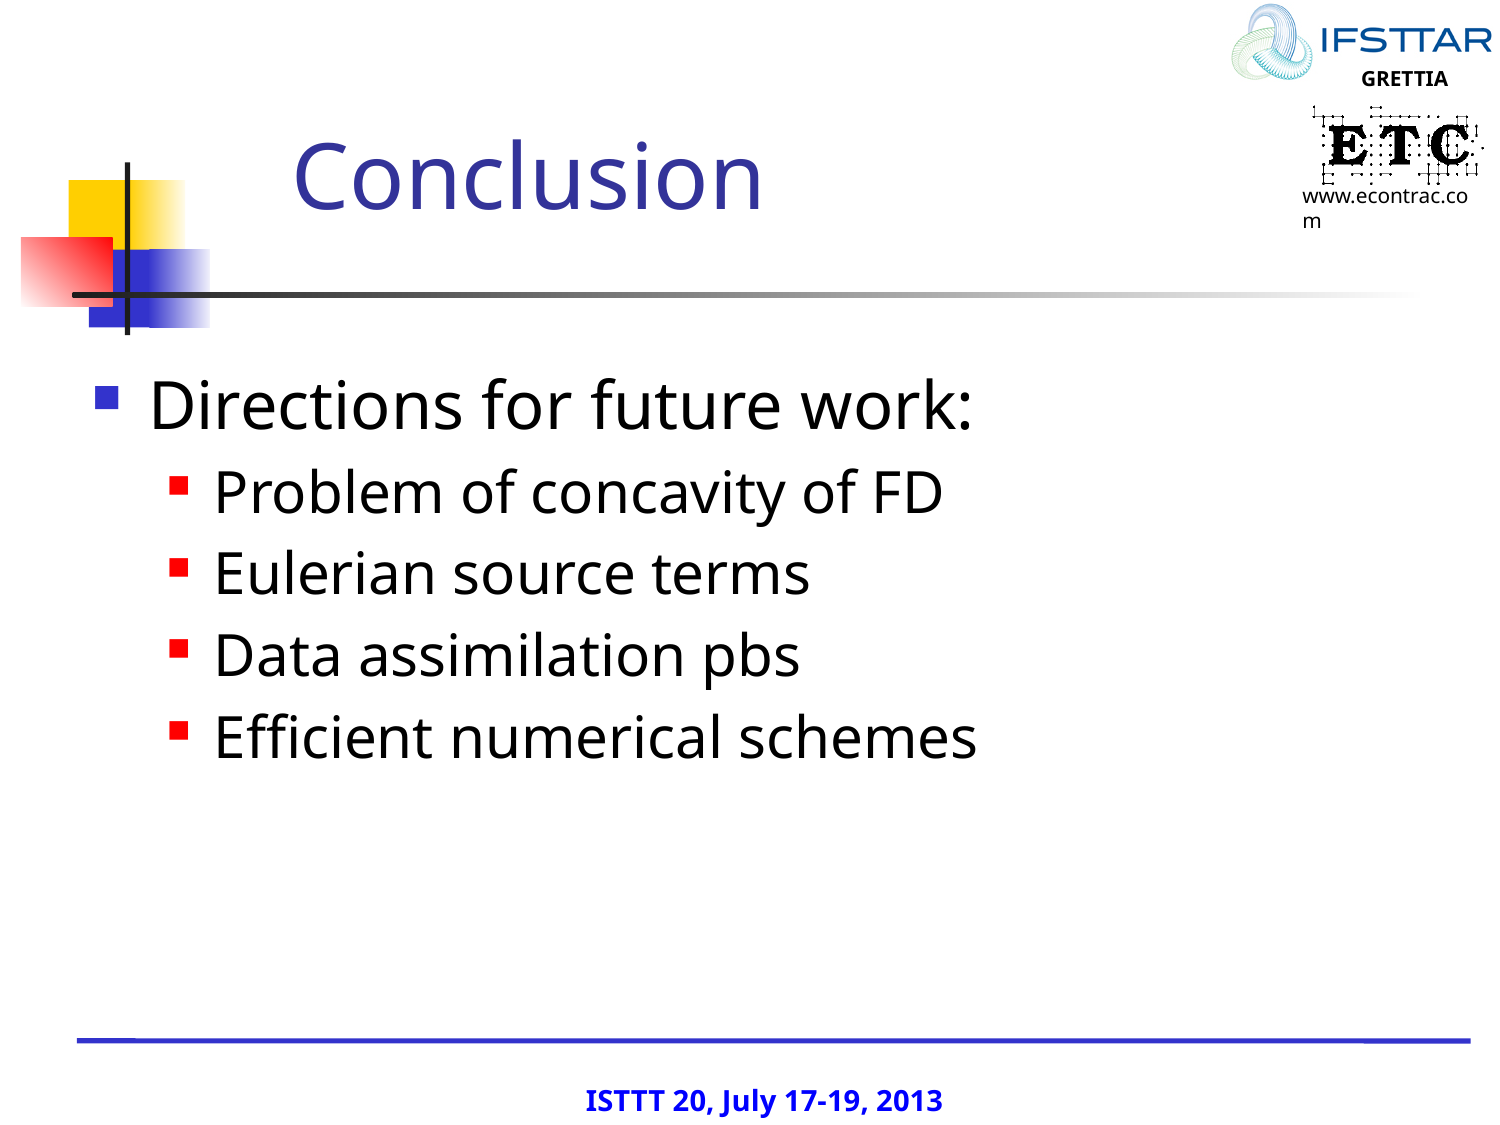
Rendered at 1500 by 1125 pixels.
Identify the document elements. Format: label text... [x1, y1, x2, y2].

title Conclusion [276, 46, 1009, 236]
picture [1230, 2, 1494, 82]
list Directions for future work: Problem of concavity of FD Eulerian source terms Data assimilation pbs Efficient numerical schemes [76, 355, 1395, 1018]
picture [1312, 105, 1484, 185]
footer ISTTT 20, July 17-19, 2013 [64, 1049, 1465, 1125]
picture [1409, 74, 1417, 82]
